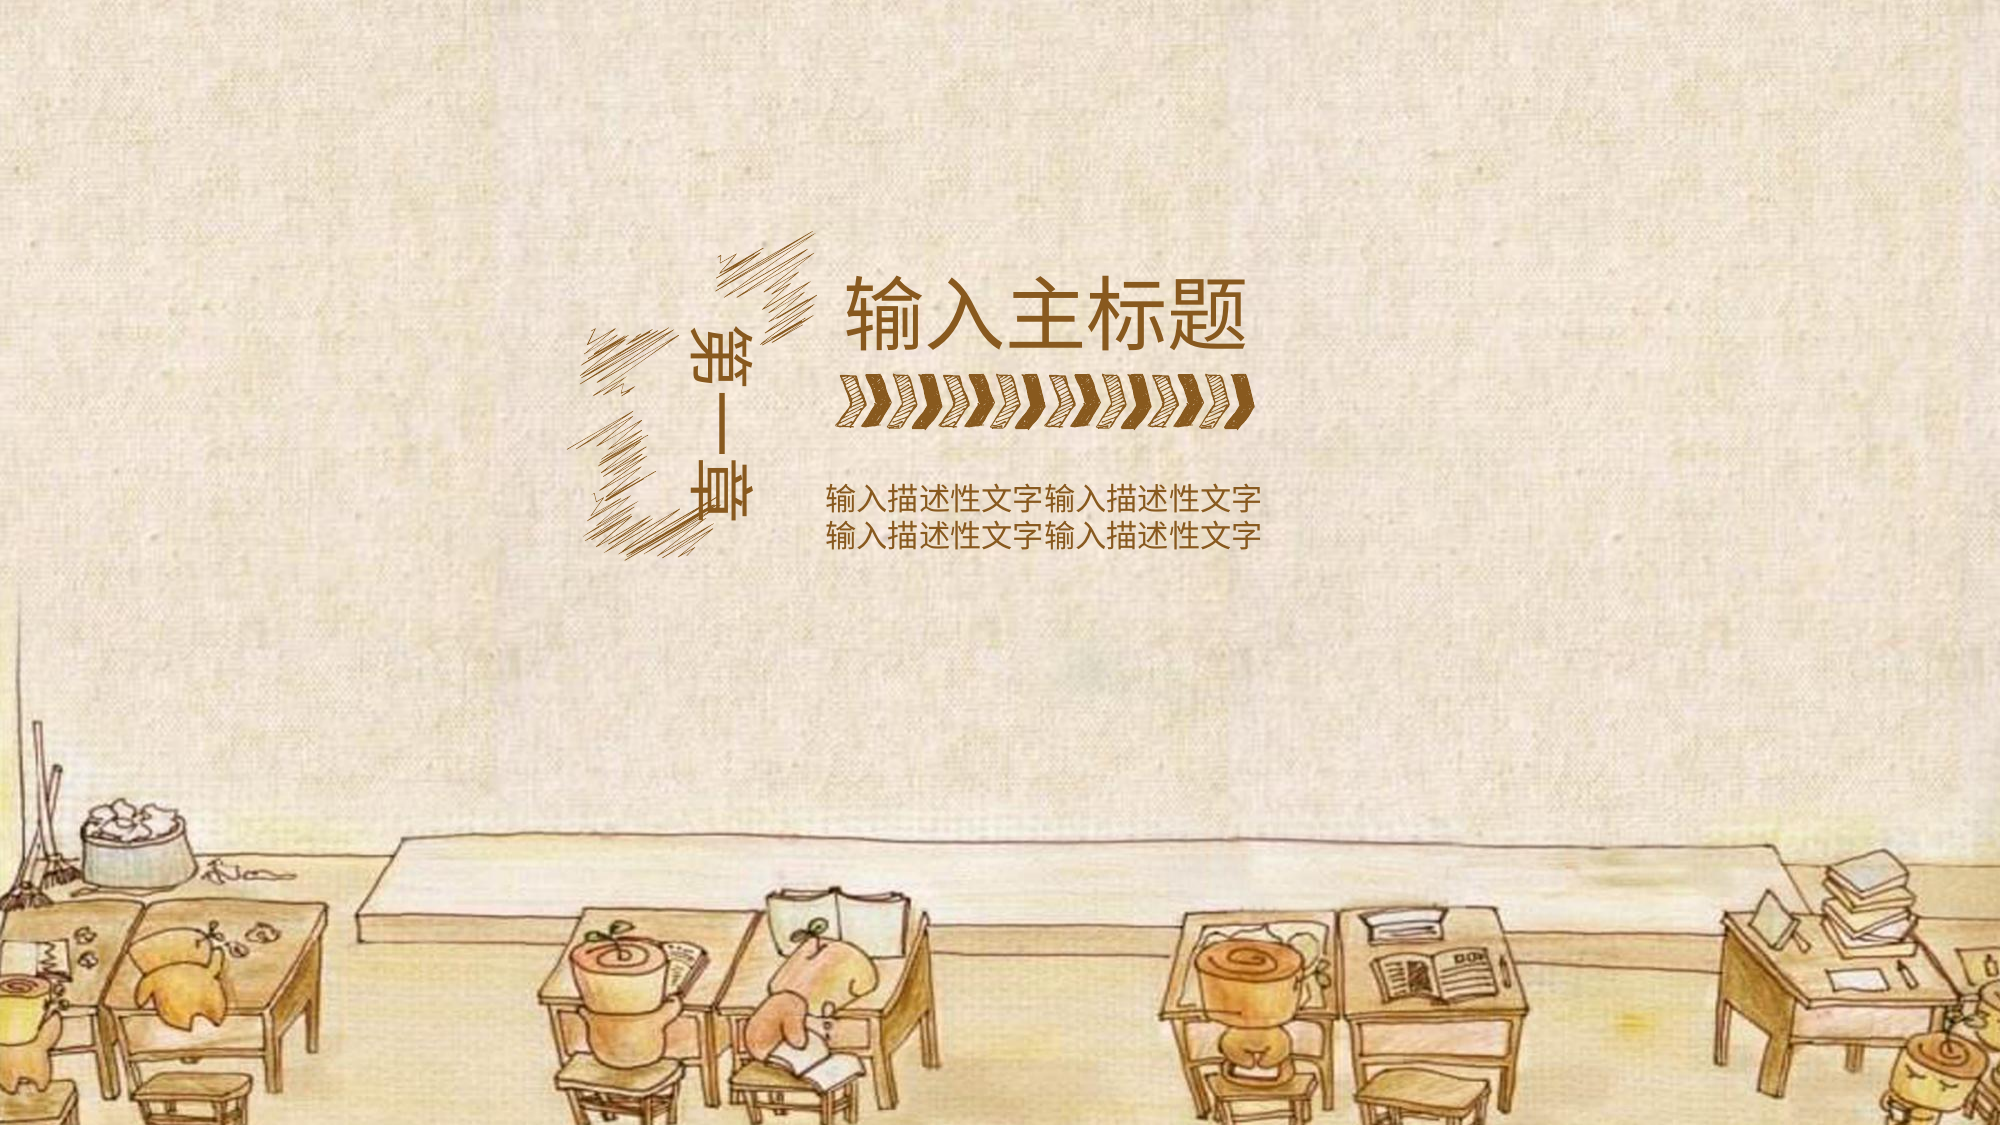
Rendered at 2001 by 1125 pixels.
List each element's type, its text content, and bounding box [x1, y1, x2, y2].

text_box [835, 373, 1256, 431]
text_box 输入主标题 [831, 257, 1288, 367]
text_box 输入描述性文字输入描述性文字 输入描述性文字输入描述性文字 [817, 473, 1301, 560]
picture [0, 0, 2000, 1125]
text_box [566, 231, 817, 561]
